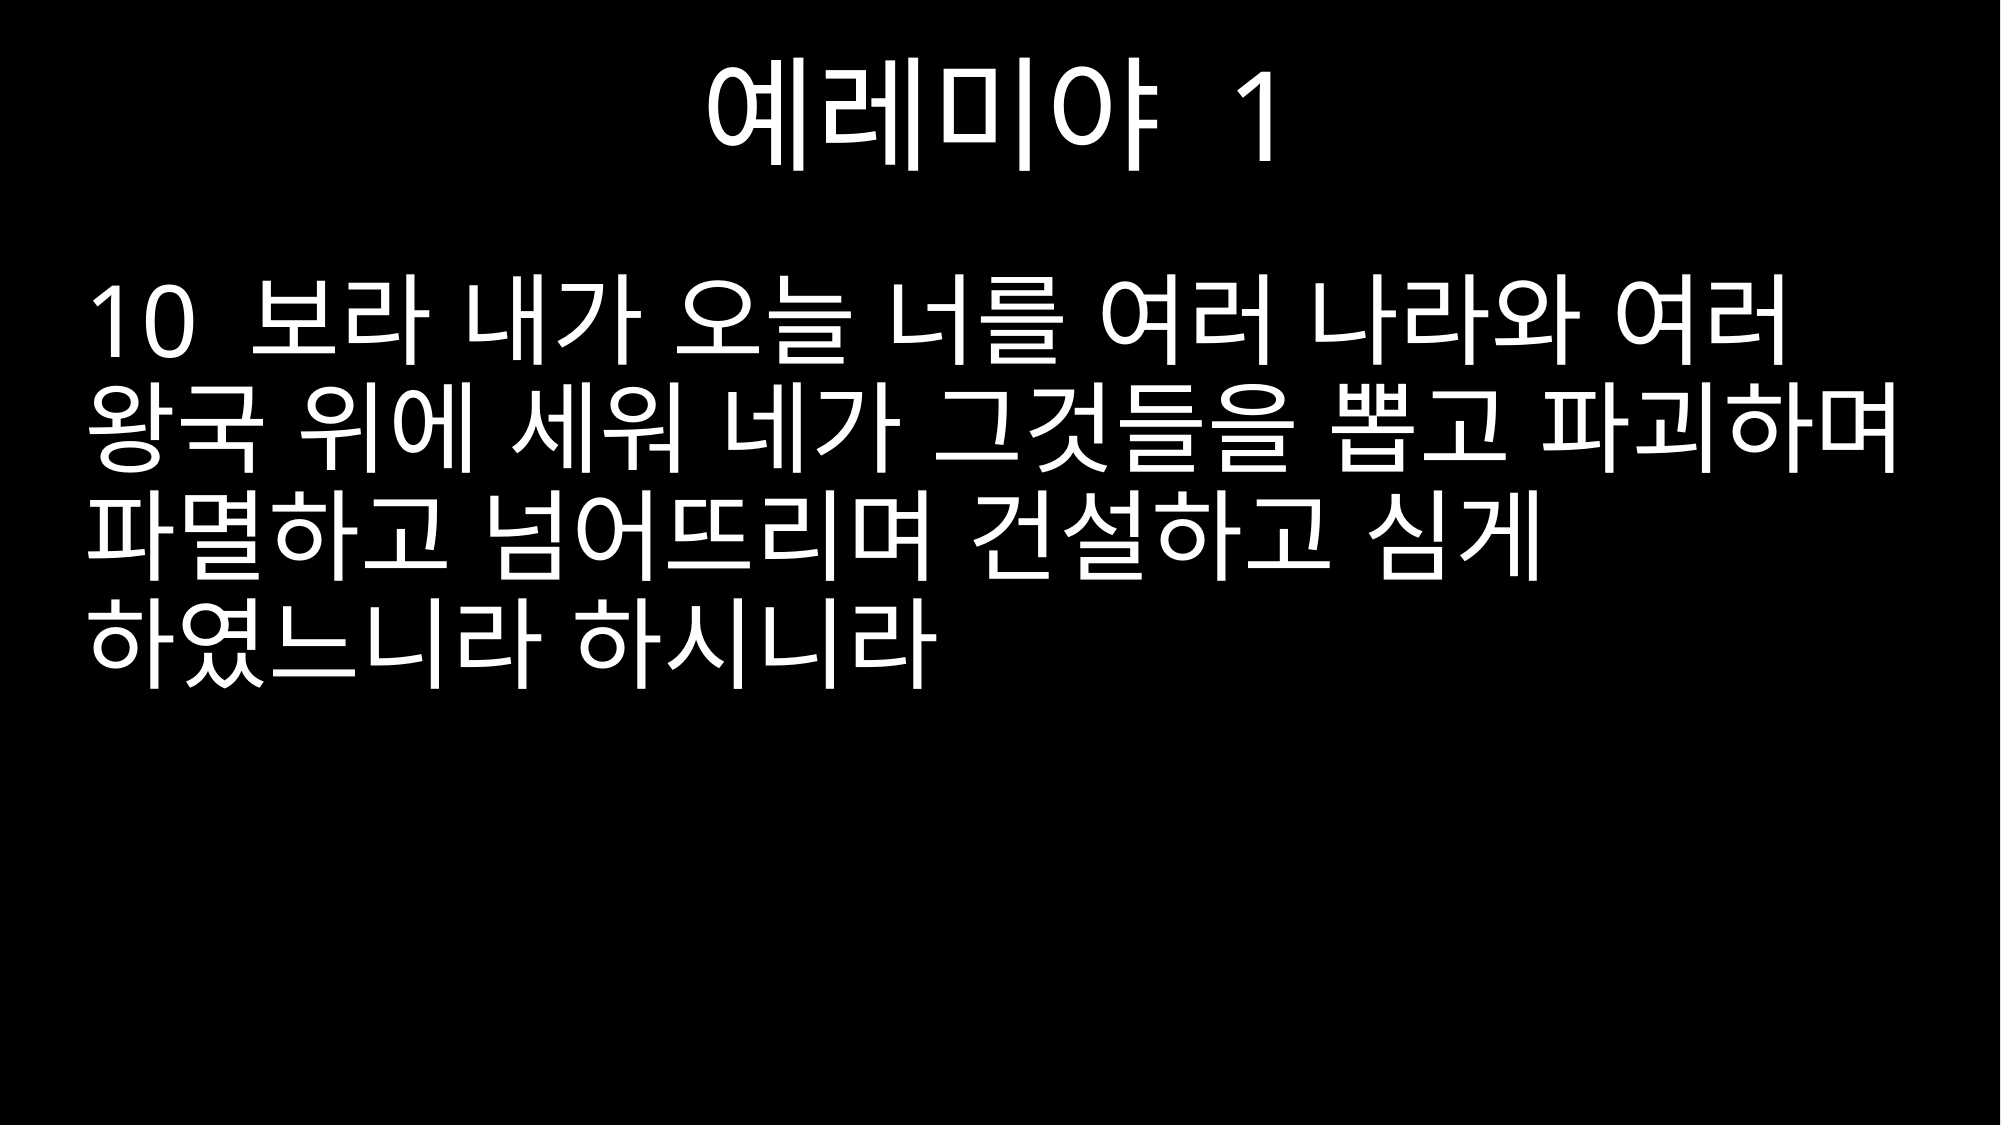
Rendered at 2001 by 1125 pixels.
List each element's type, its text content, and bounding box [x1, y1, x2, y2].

picture [0, 0, 2001, 1125]
list 10 보라 내가 오늘 너를 여러 나라와 여러 왕국 위에 세워 네가 그것들을 뽑고 파괴하며 파멸하고 넘어뜨리며 건설하고 심게 하였느니라 하시니라 [69, 263, 1953, 423]
footer 예레미야 1 [0, 32, 2000, 192]
